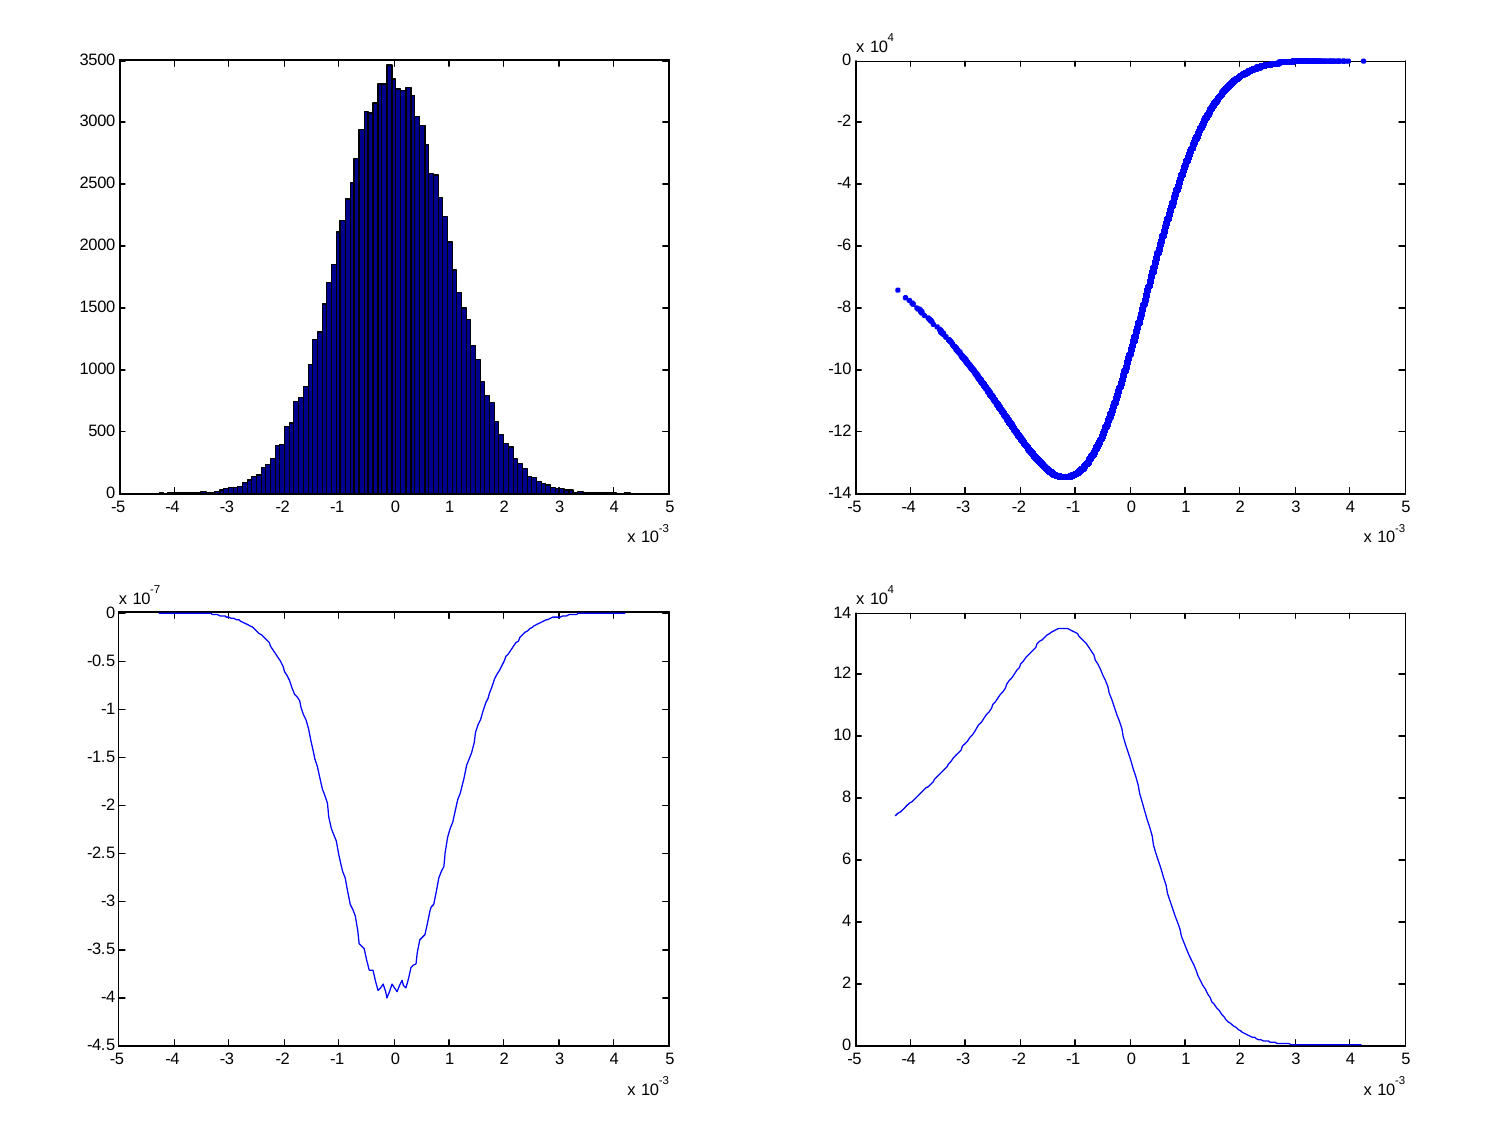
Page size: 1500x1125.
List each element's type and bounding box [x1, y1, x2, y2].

picture [27, 20, 737, 553]
picture [763, 572, 1473, 1105]
picture [763, 20, 1473, 553]
picture [27, 572, 737, 1105]
